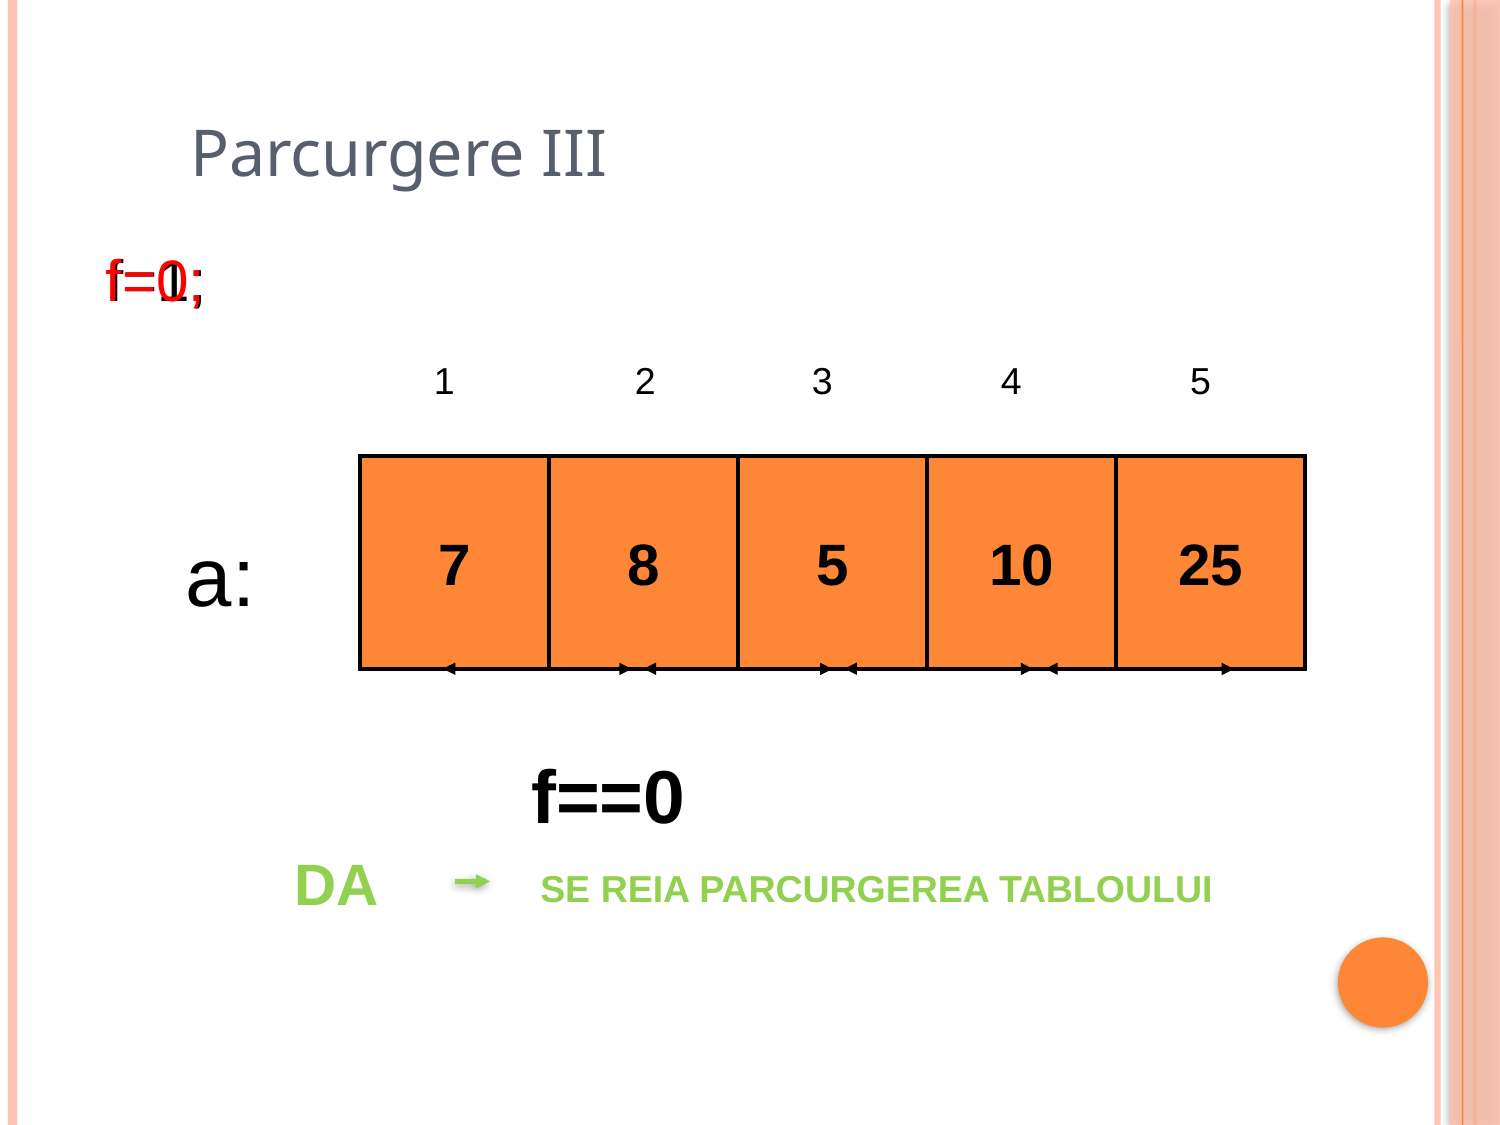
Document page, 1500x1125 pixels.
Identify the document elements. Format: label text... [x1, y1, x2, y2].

text_box 2 [620, 349, 703, 410]
text_box 5 [739, 456, 927, 669]
text_box 1 [419, 349, 502, 410]
text_box a: [171, 515, 313, 631]
text_box 4 [986, 349, 1069, 410]
text_box DA [242, 839, 432, 925]
text_box 5 [1175, 349, 1258, 410]
text_box SE REIA PARCURGEREA TABLOULUI [525, 857, 1258, 918]
text_box 10 [993, 545, 1019, 584]
text_box 7 [360, 456, 549, 669]
text_box f==0 [513, 741, 703, 846]
text_box 3 [797, 349, 880, 410]
text_box 25 [1117, 456, 1306, 669]
text_box f=0; [74, 235, 276, 321]
text_box 8 [549, 456, 739, 669]
title Parcurgere III [175, 47, 1500, 198]
text_box 10 [1024, 545, 1050, 585]
